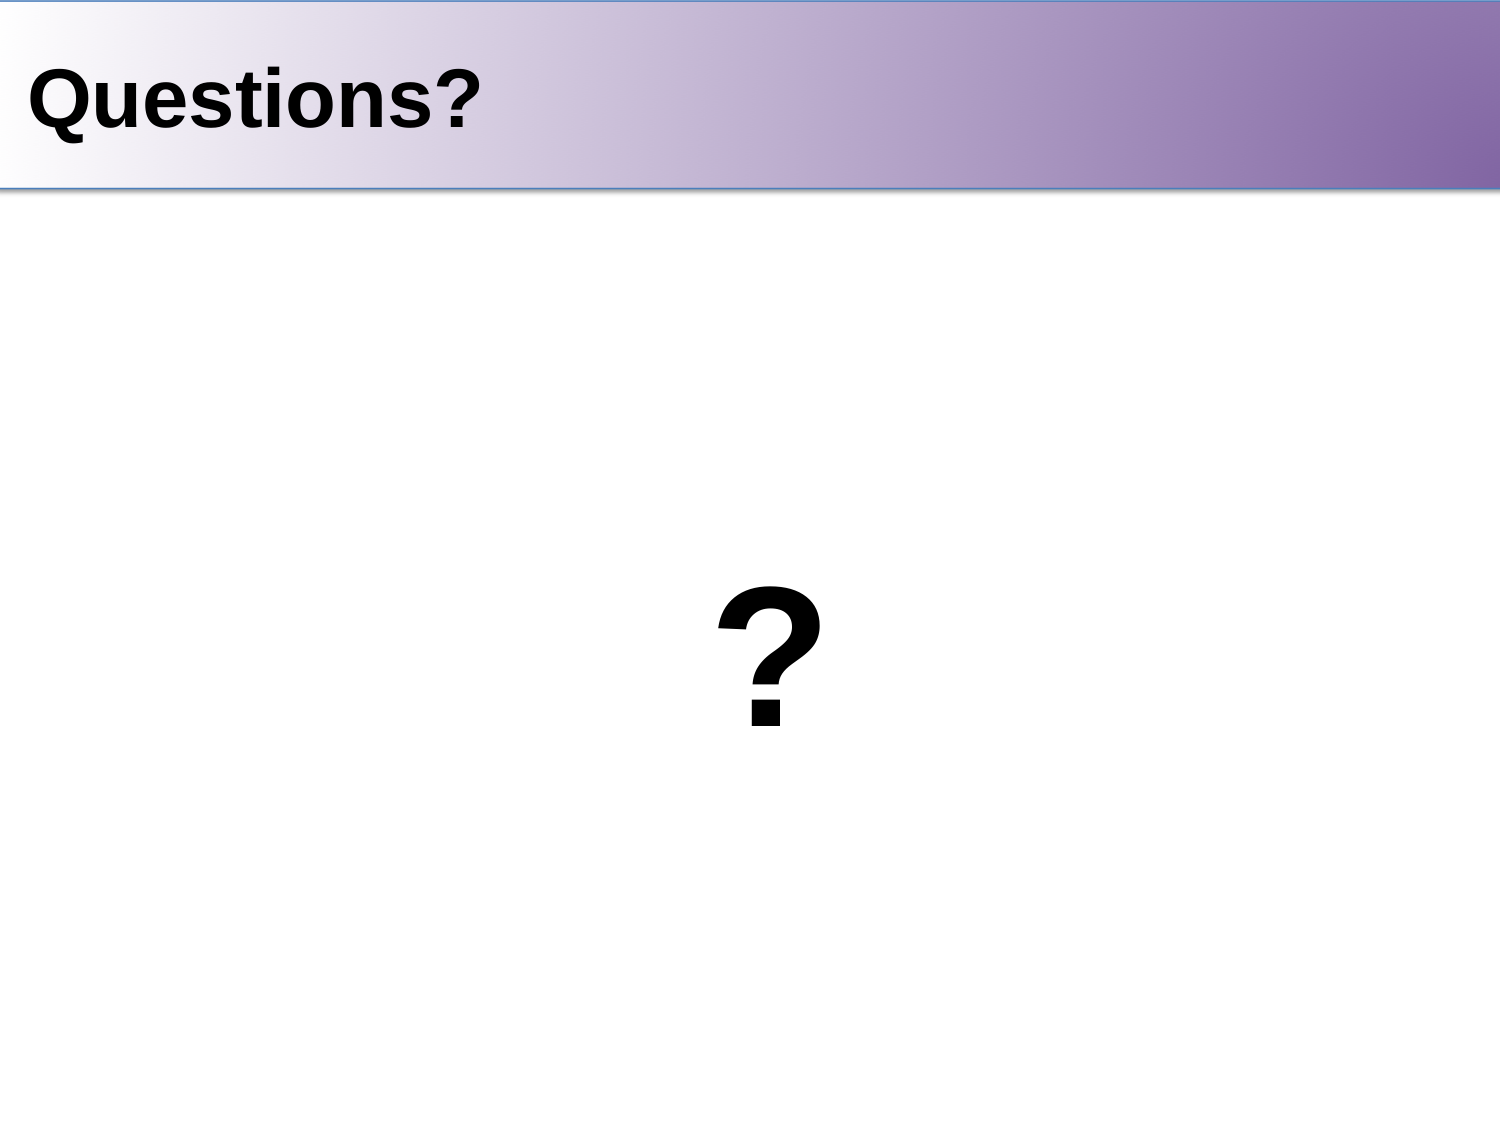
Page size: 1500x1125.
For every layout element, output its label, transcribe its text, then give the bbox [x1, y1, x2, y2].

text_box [0, 0, 1500, 201]
text_box ? [128, 244, 1412, 1075]
